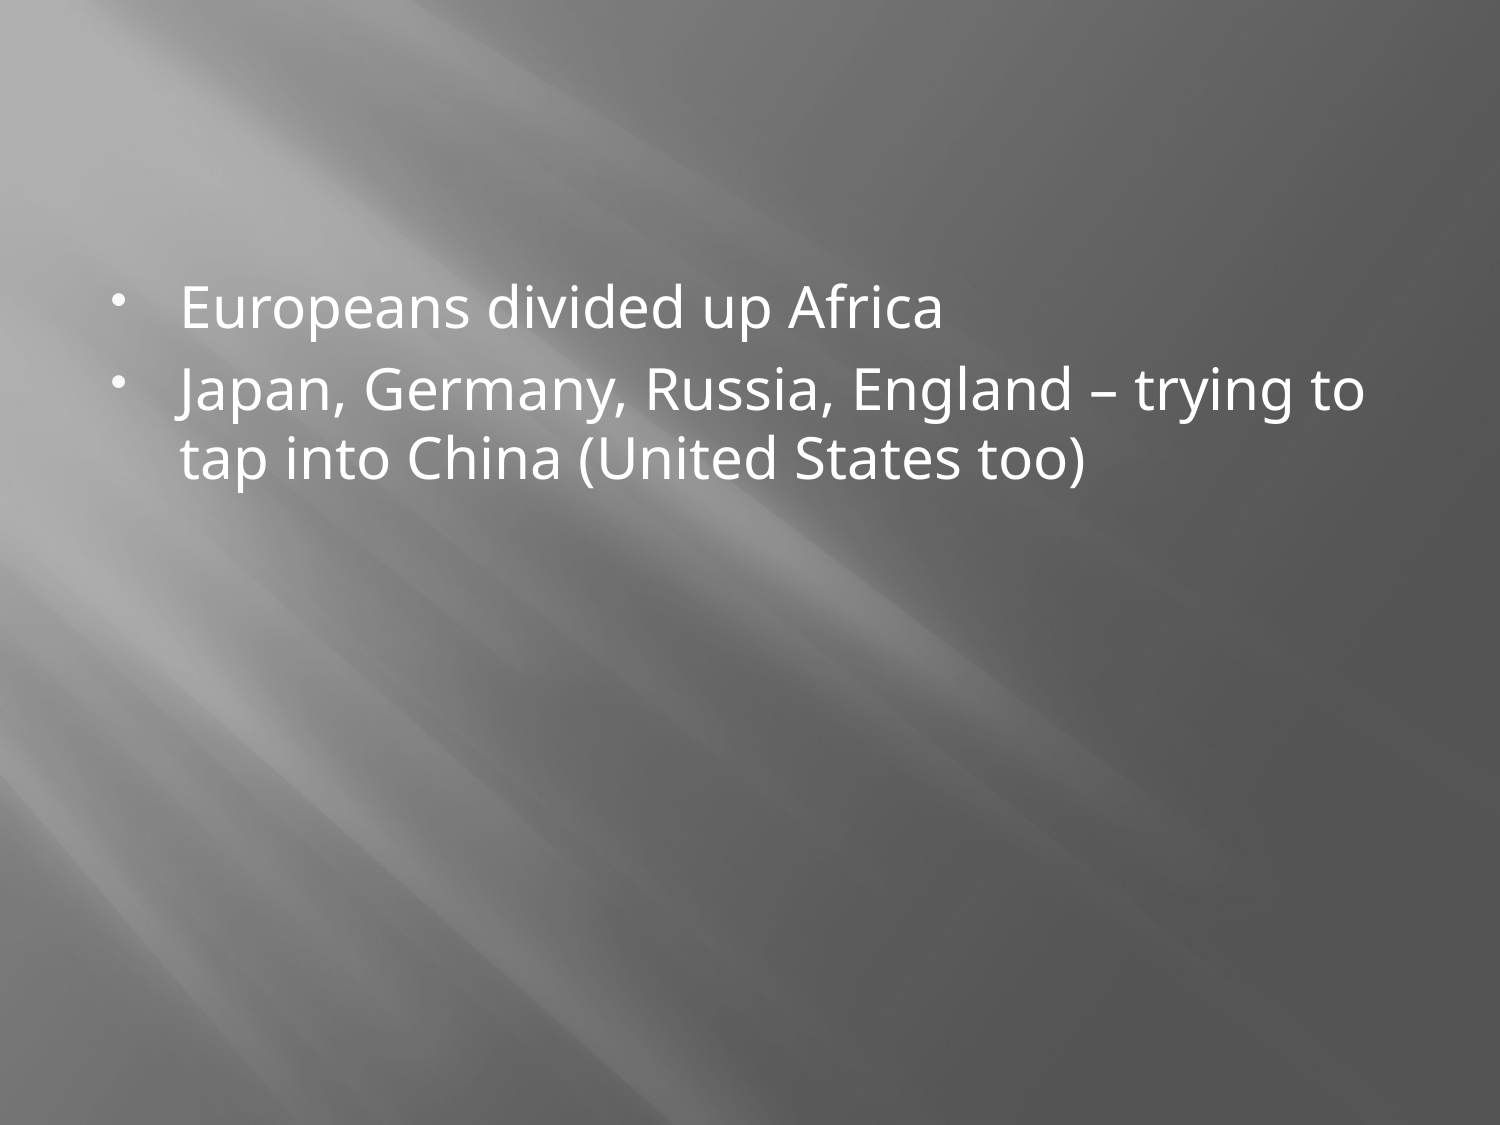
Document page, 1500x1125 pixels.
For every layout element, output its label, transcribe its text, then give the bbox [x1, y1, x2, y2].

list Europeans divided up Africa Japan, Germany, Russia, England – trying to tap into China (United States too) [75, 262, 1425, 1035]
